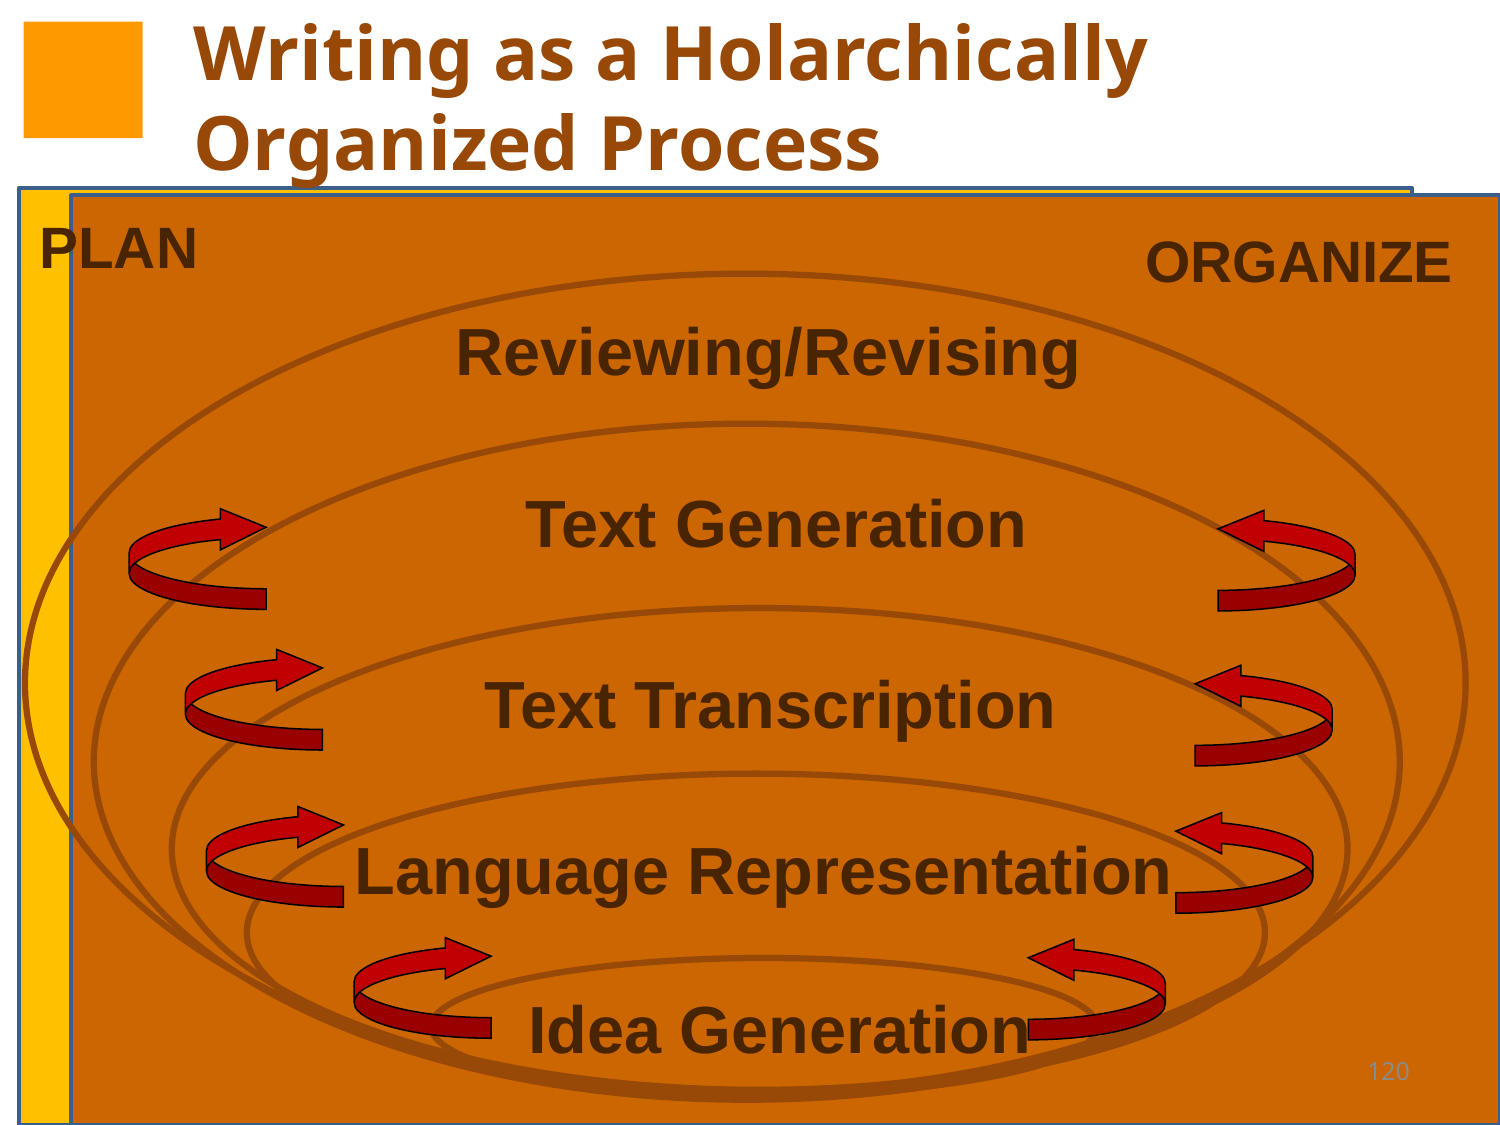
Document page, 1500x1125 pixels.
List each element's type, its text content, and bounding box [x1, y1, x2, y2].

title Writing as a Holarchically Organized Process [178, 6, 1413, 184]
text_box PLAN [25, 202, 214, 273]
text_box PLAN [17, 186, 1414, 1125]
text_box ORGANIZE [1130, 216, 1468, 278]
text_box [22, 19, 145, 140]
text_box [69, 193, 1500, 1125]
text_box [24, 273, 1466, 1093]
